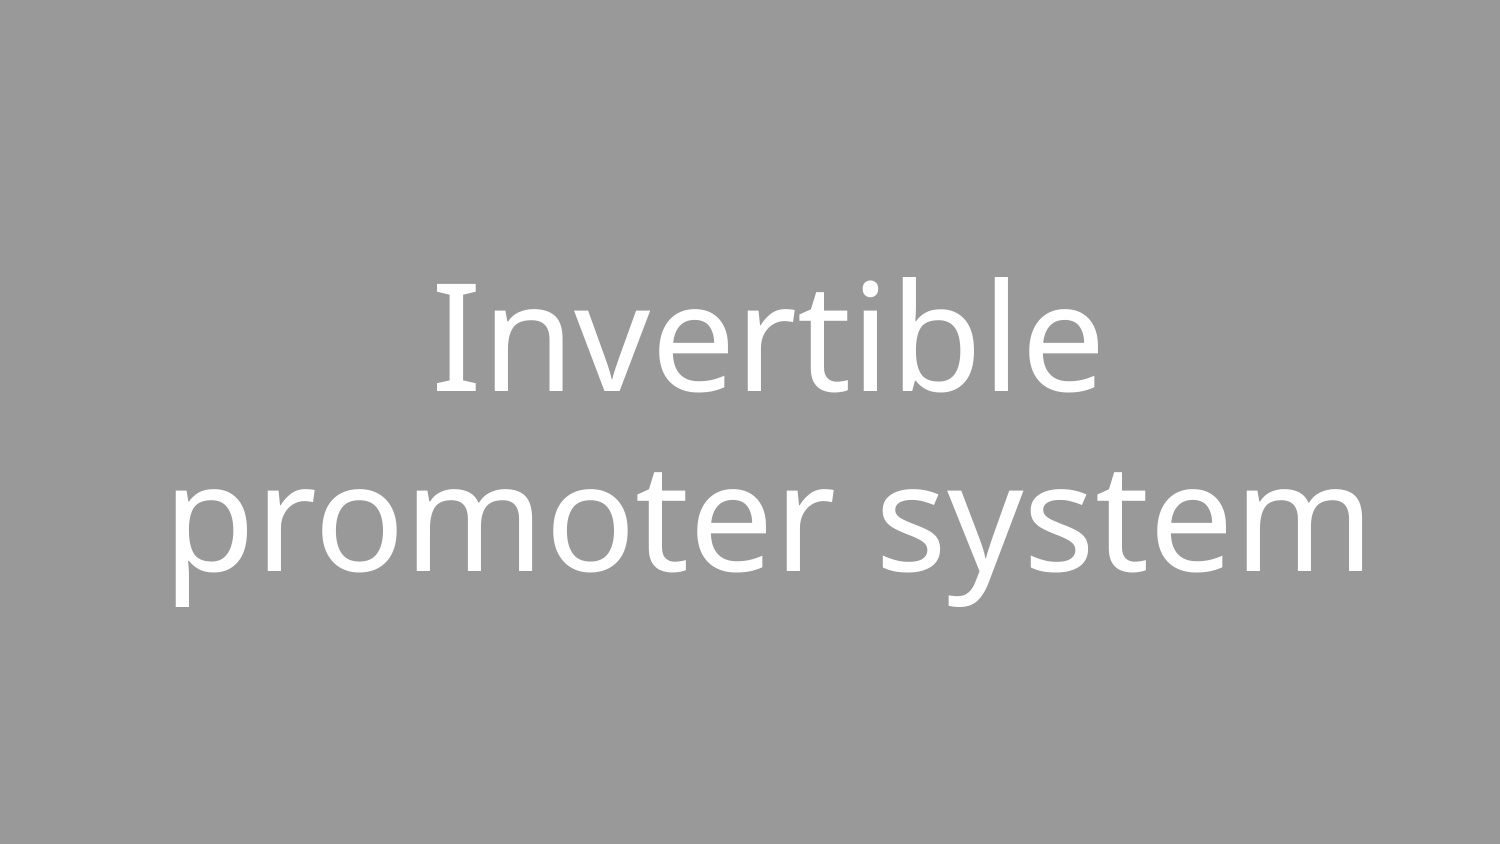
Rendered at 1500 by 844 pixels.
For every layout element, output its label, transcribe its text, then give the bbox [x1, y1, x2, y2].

text_box Invertible promoter system [70, 202, 1468, 642]
